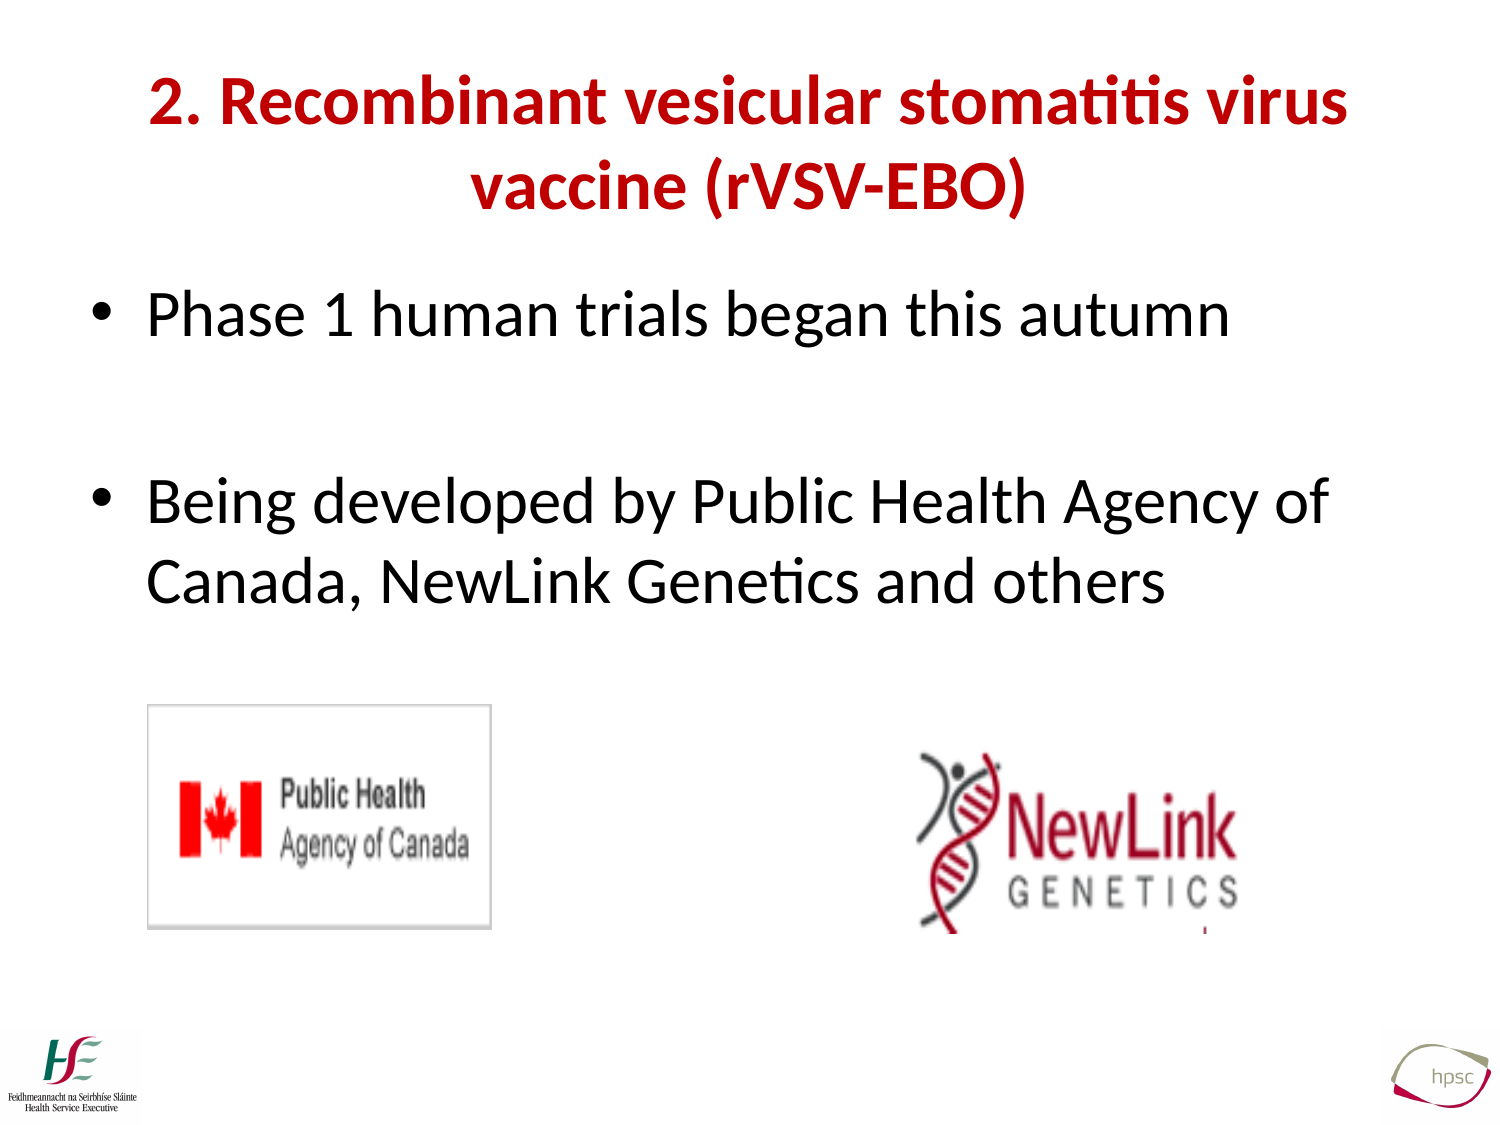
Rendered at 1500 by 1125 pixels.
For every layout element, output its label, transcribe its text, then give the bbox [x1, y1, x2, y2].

picture [0, 1029, 142, 1125]
picture [147, 703, 492, 930]
picture [891, 715, 1309, 934]
picture [1381, 1026, 1500, 1125]
list Phase 1 human trials began this autumn Being developed by Public Health Agency of Canada, NewLink Genetics and others [75, 262, 1425, 1005]
title 2. Recombinant vesicular stomatitis virus vaccine (rVSV-EBO) [75, 45, 1425, 233]
